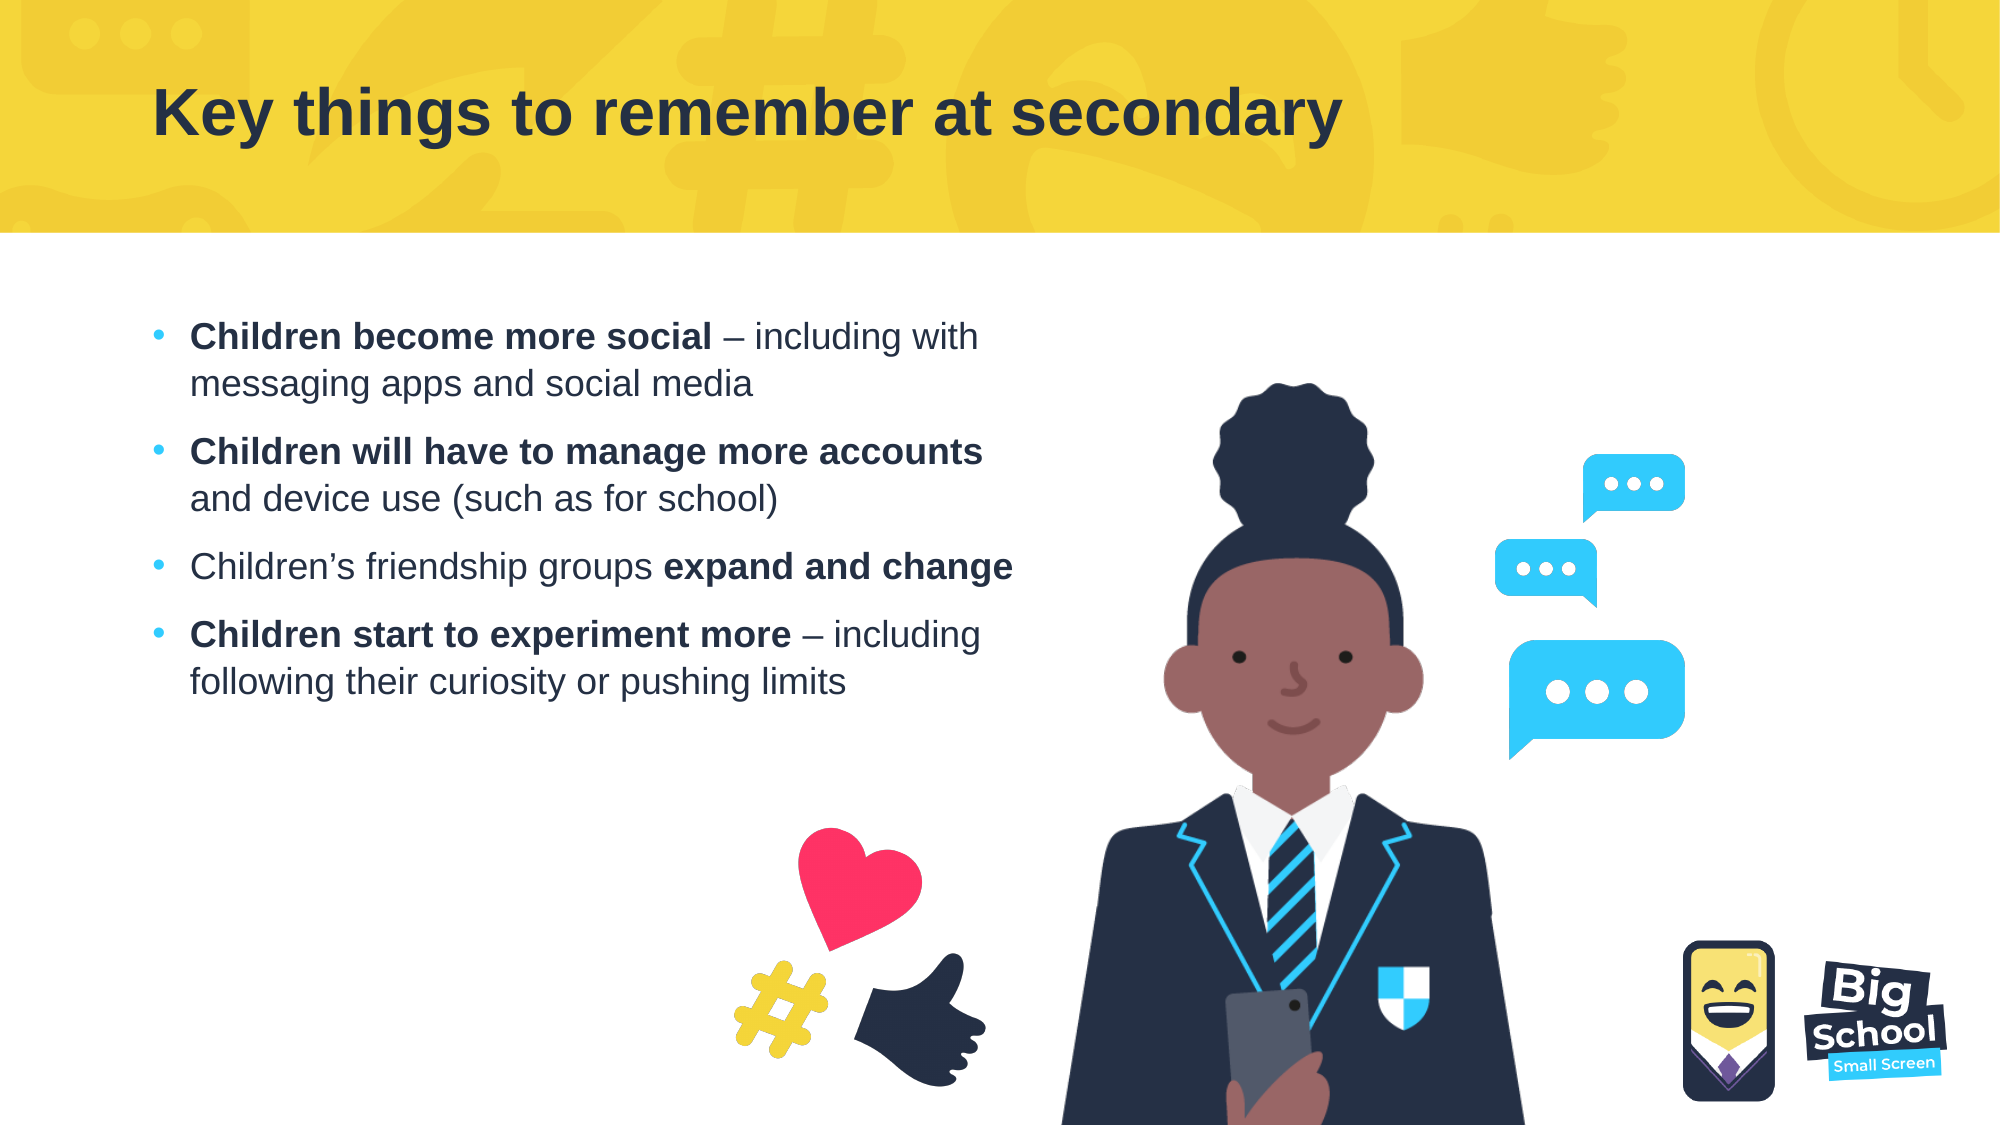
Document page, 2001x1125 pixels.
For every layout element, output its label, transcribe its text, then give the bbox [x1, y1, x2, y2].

list Children become more social – including with messaging apps and social media Children will have to manage more accounts and device use (such as for school) Children’s friendship groups expand and change Children start to experiment more – including following their curiosity or pushing limits [137, 302, 1051, 823]
picture [0, 0, 2000, 1125]
title Key things to remember at secondary [137, 0, 1863, 229]
